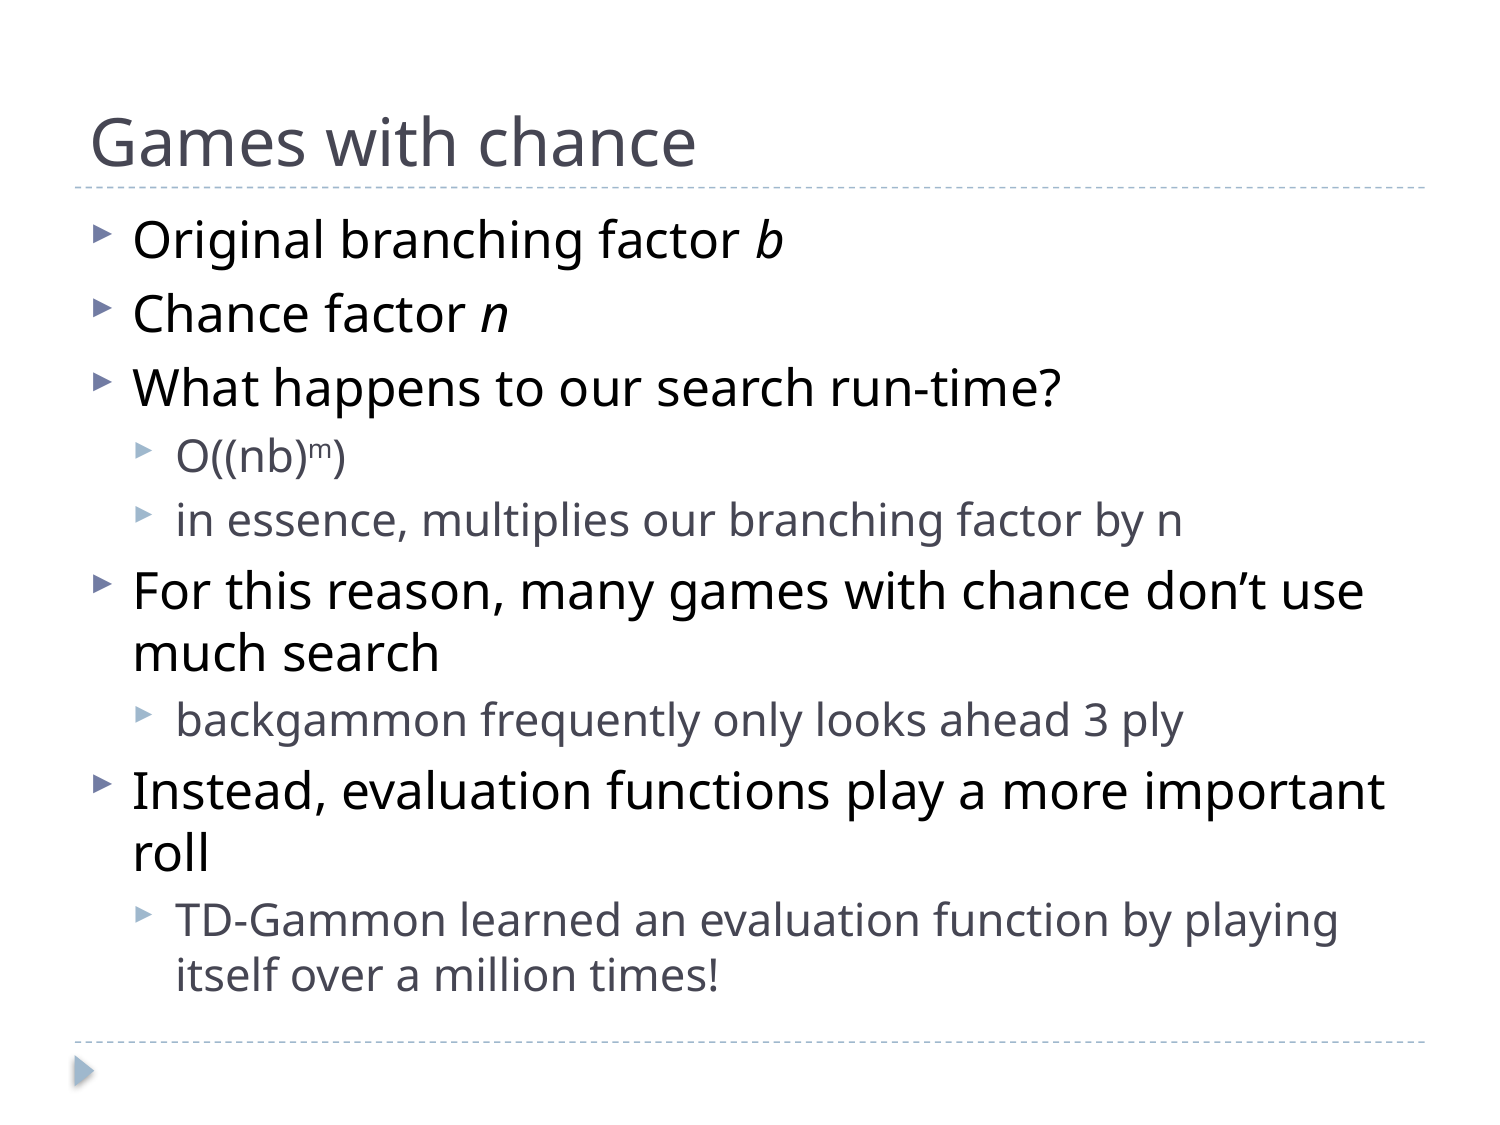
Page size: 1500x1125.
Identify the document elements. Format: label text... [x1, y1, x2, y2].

list Original branching factor b Chance factor n What happens to our search run-time? O((nb)m) in essence, multiplies our branching factor by n For this reason, many games with chance don’t use much search backgammon frequently only looks ahead 3 ply Instead, evaluation functions play a more important roll TD-Gammon learned an evaluation function by playing itself over a million times! [75, 200, 1425, 1010]
title Games with chance [75, 24, 1425, 188]
